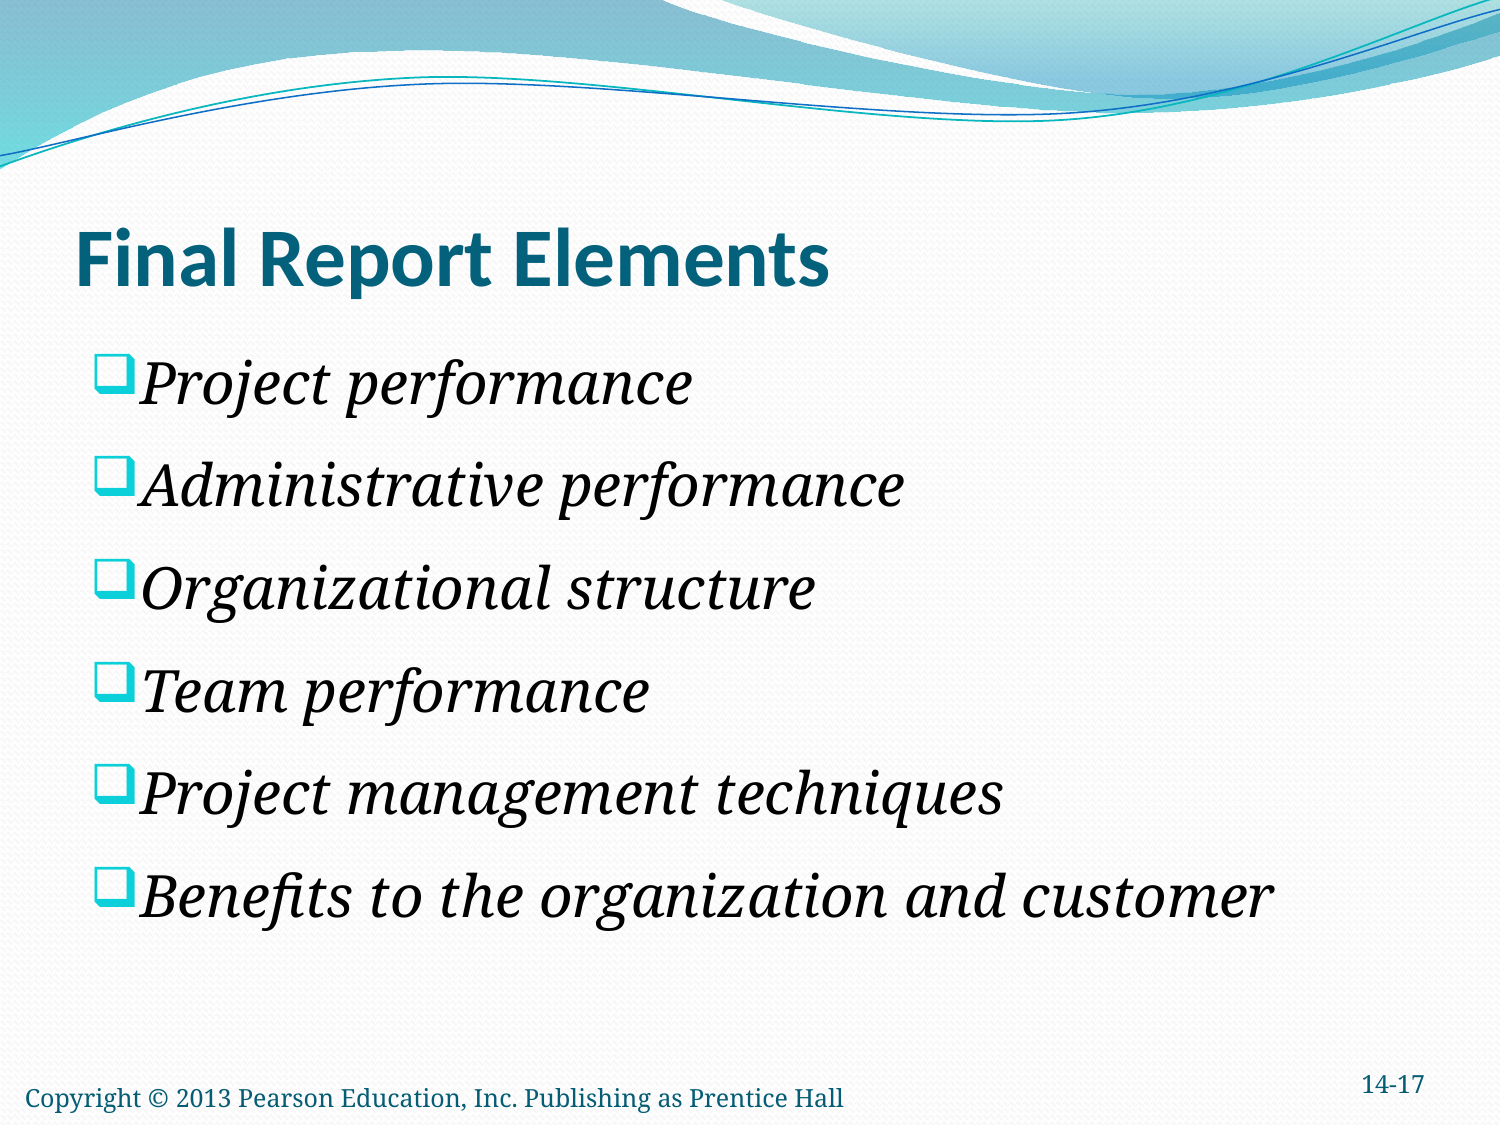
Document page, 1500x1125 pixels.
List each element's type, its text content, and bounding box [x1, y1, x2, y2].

title Final Report Elements [74, 115, 1426, 304]
list Project performance Administrative performance Organizational structure Team performance Project management techniques Benefits to the organization and customer [74, 317, 1426, 1038]
slide_number 14-17 [1299, 1042, 1425, 1103]
